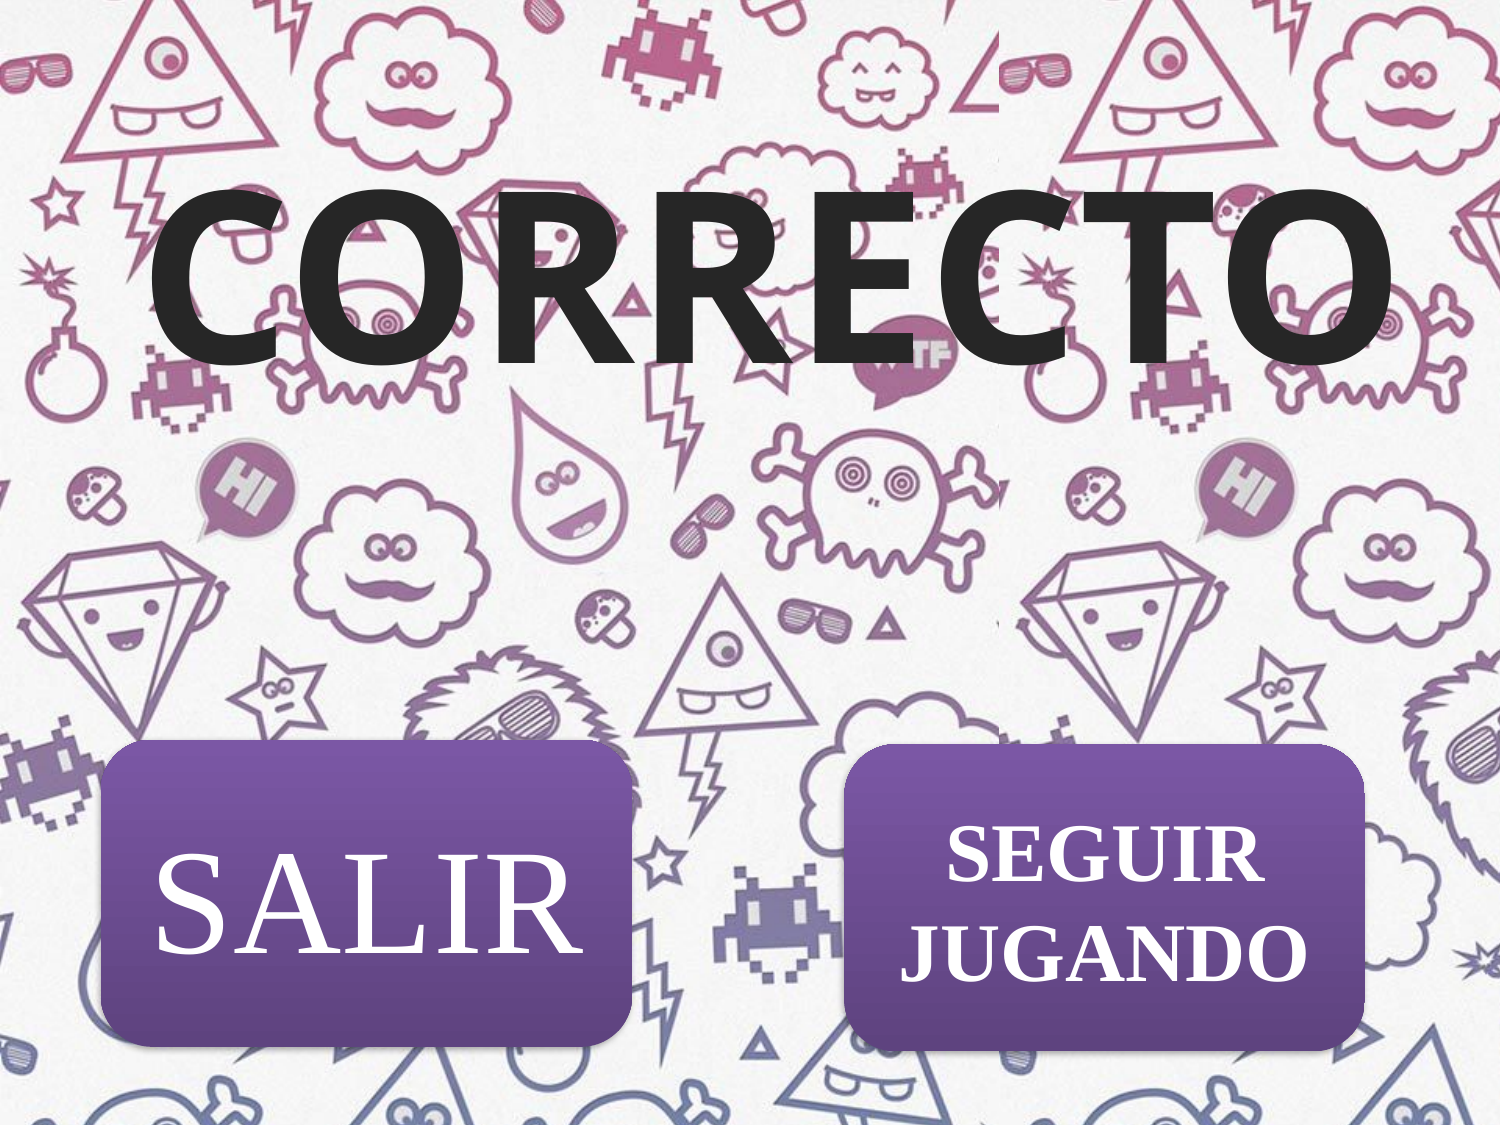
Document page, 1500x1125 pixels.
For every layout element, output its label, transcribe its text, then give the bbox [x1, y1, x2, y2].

picture [0, 0, 1500, 1125]
text_box SEGUIR JUGANDO [844, 744, 1365, 1052]
text_box CORRECTO [123, 116, 1500, 420]
text_box SALIR [100, 739, 633, 1047]
